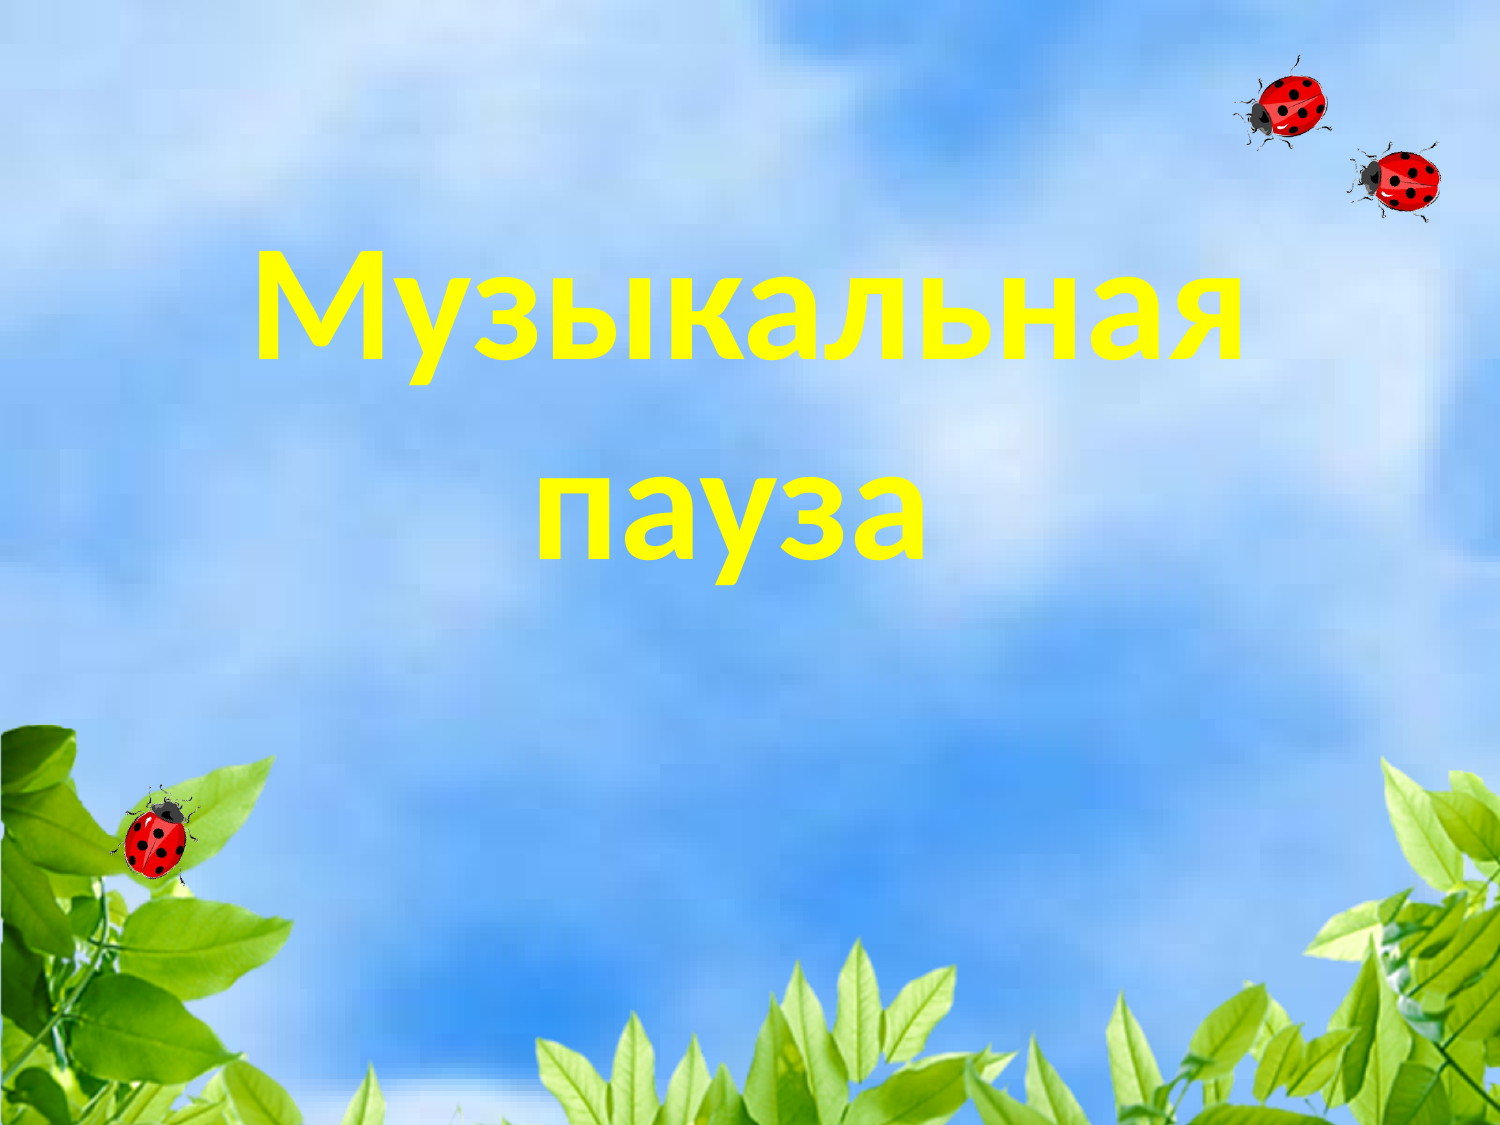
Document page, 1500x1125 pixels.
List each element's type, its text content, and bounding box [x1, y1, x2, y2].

title Музыкальная пауза [75, 45, 1425, 941]
picture [0, 0, 1500, 1125]
